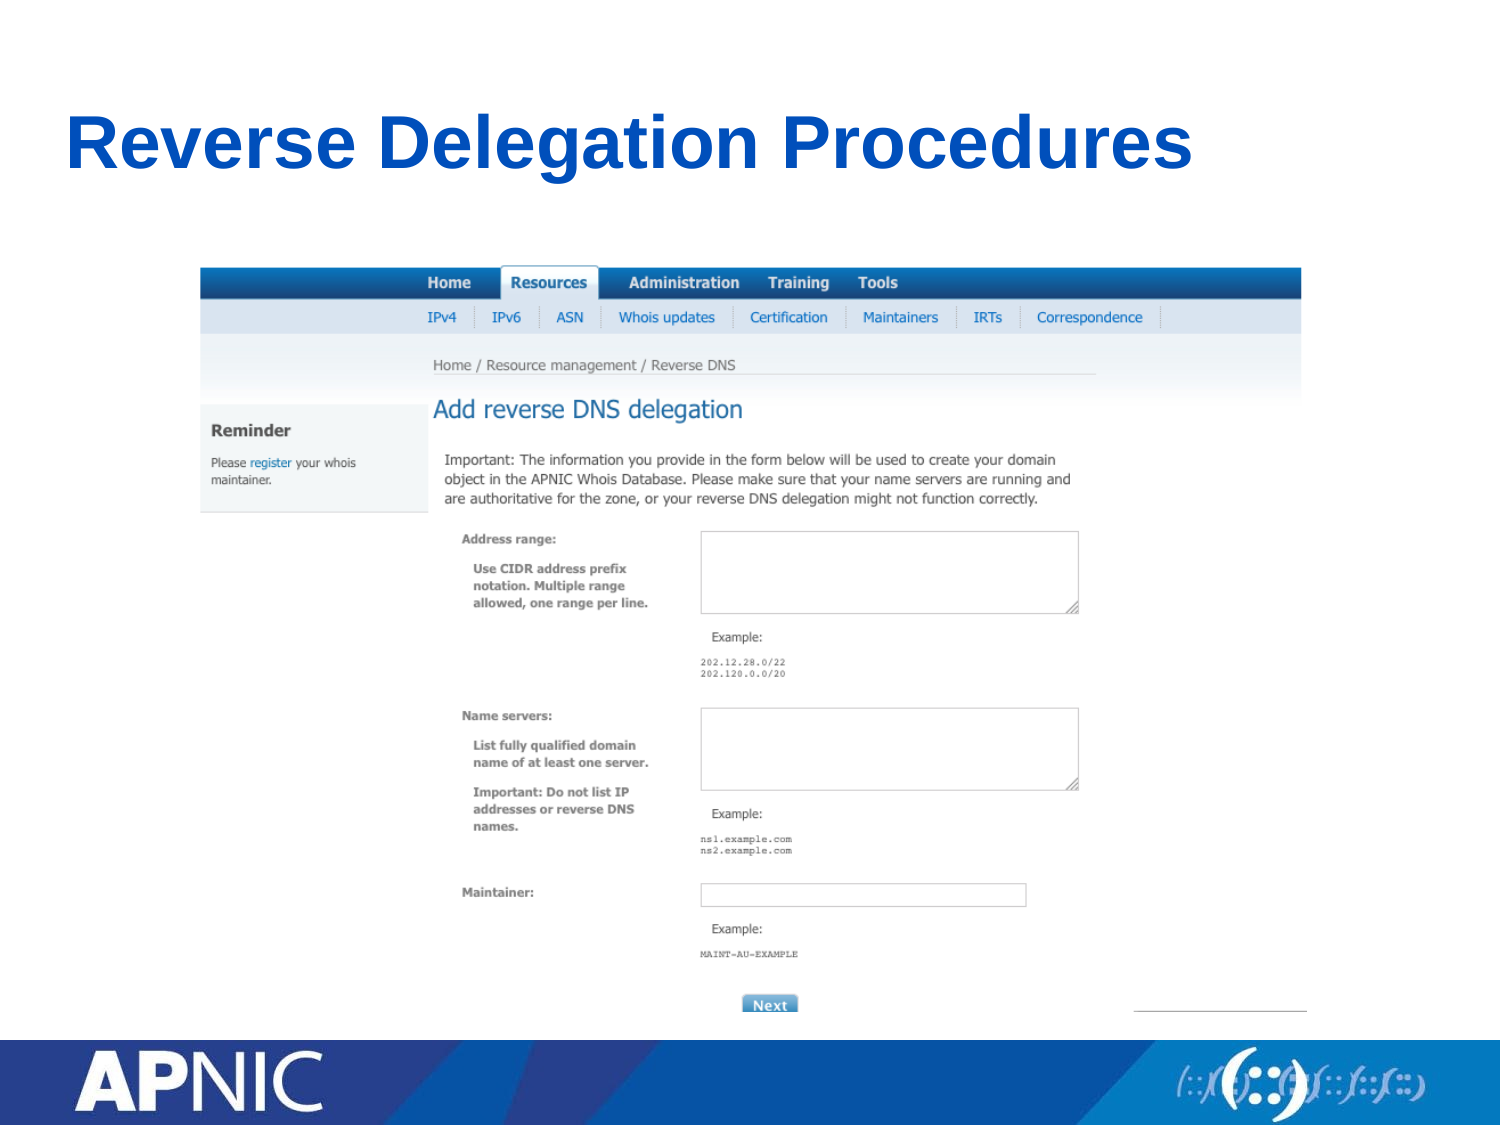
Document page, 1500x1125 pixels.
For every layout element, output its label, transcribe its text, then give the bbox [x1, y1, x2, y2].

title Reverse Delegation Procedures [64, 45, 1436, 233]
picture [0, 1040, 1500, 1125]
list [66, 262, 1438, 1012]
